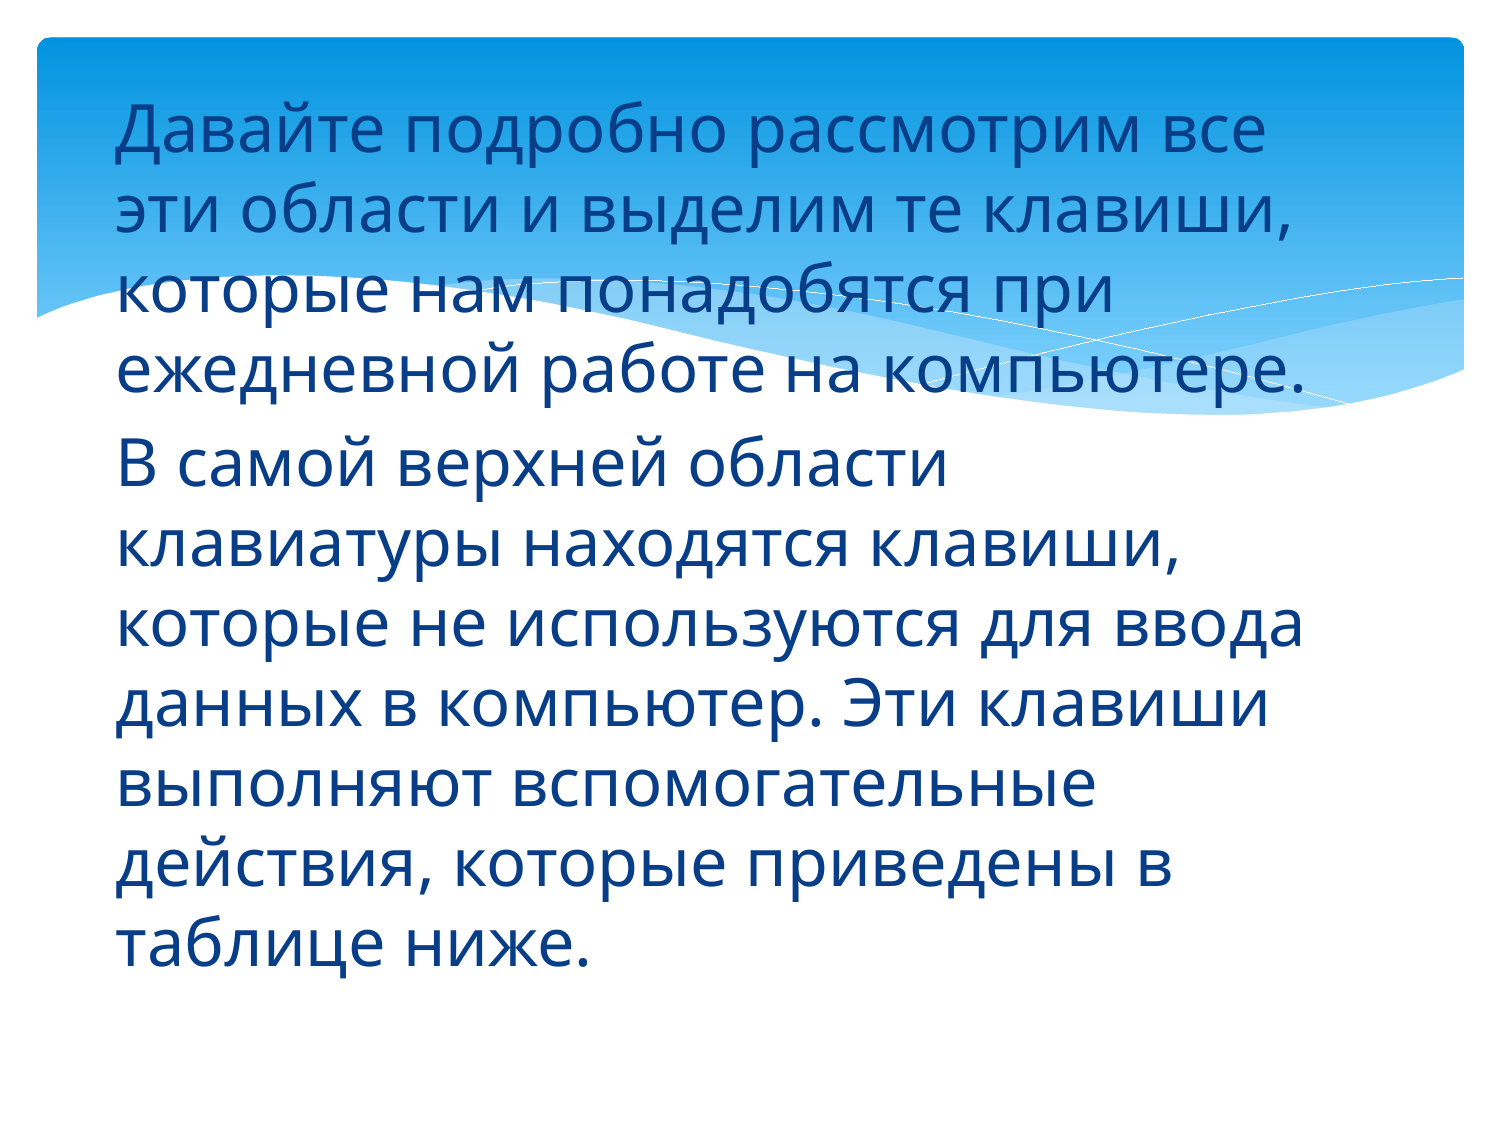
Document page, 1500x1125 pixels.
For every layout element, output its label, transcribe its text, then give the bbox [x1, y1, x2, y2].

list Давайте подробно рассмотрим все эти области и выделим те клавиши, которые нам понадобятся при ежедневной работе на компьютере. В самой верхней области клавиатуры находятся клавиши, которые не используются для ввода данных в компьютер. Эти клавиши выполняют вспомогательные действия, которые приведены в таблице ниже. [100, 78, 1359, 1005]
